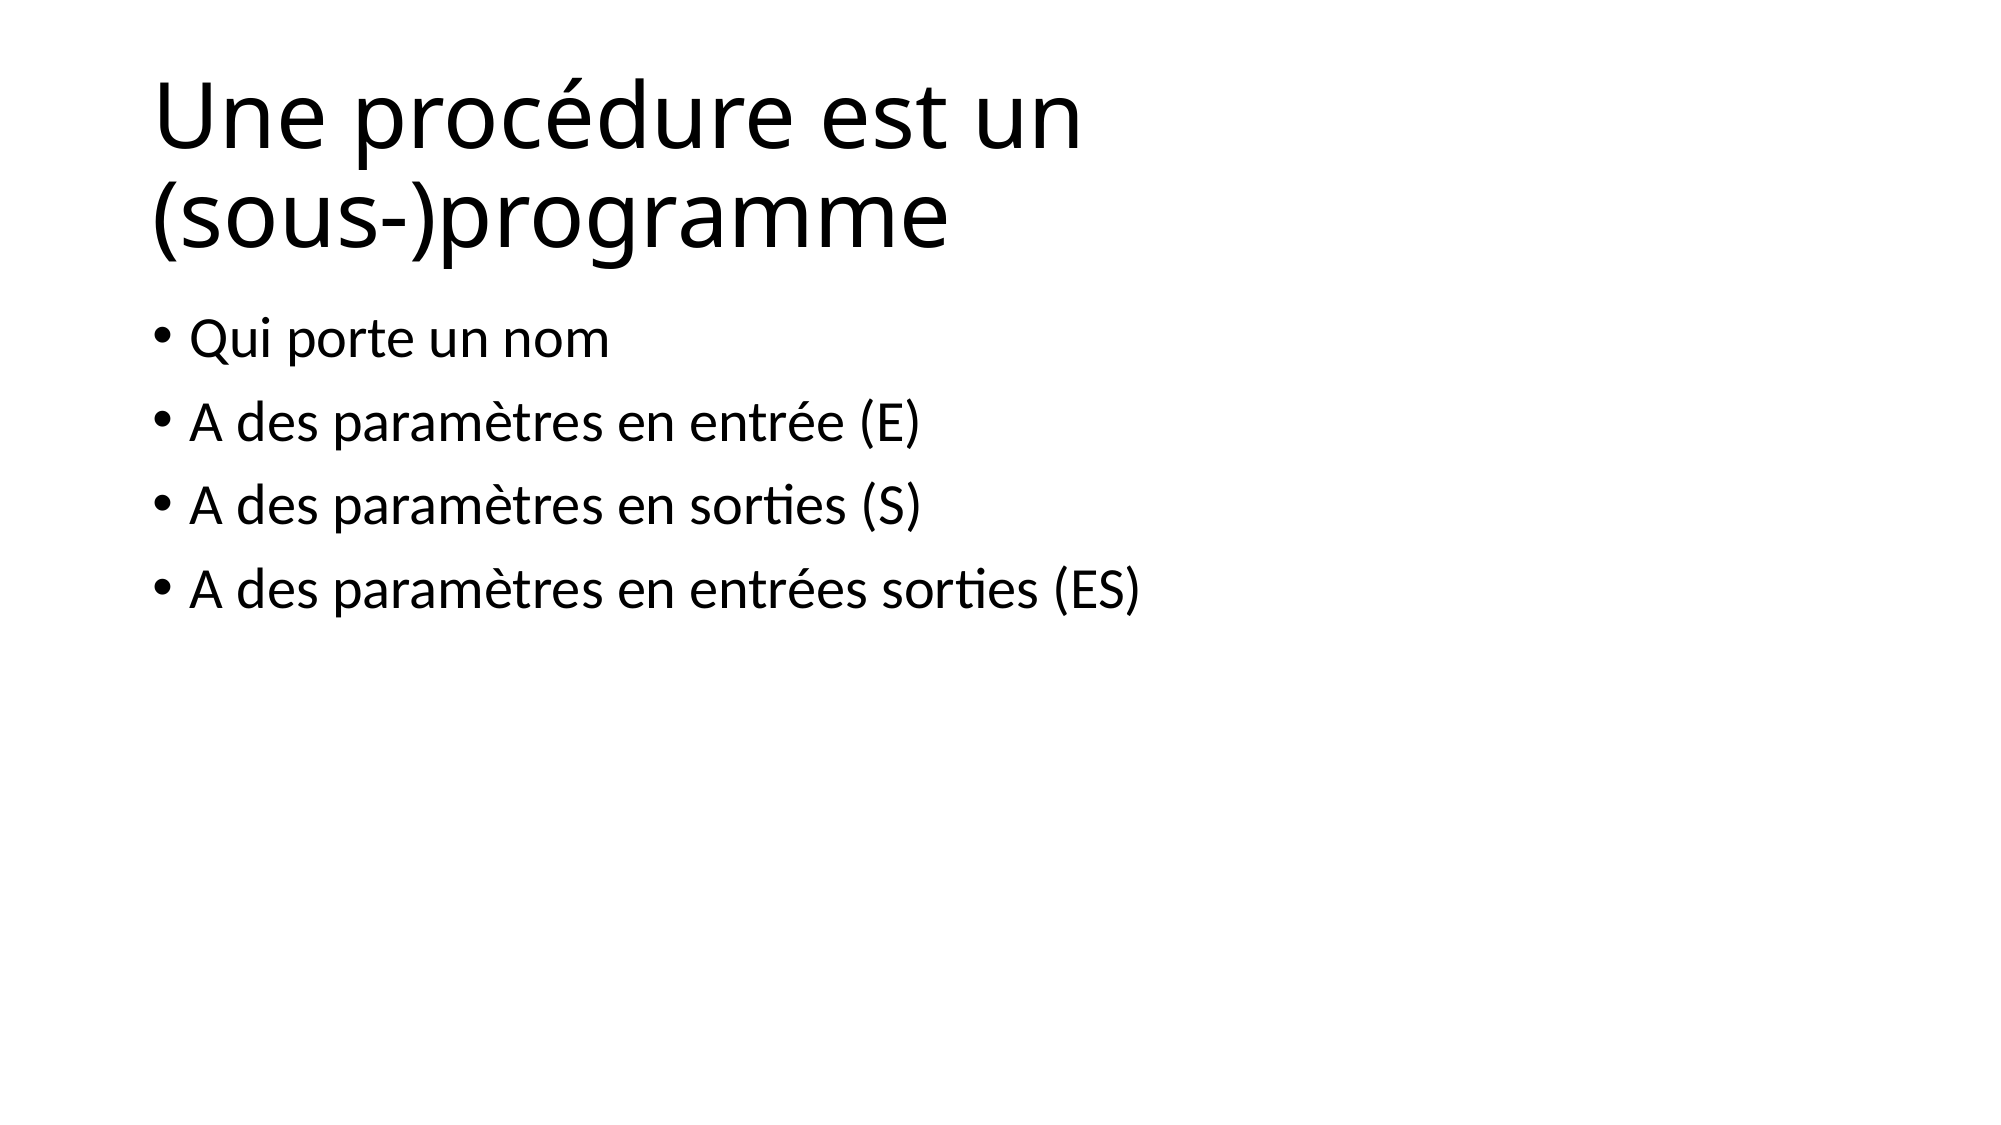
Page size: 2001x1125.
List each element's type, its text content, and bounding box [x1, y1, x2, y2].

title Une procédure est un (sous-)programme [137, 59, 1863, 278]
list Qui porte un nom A des paramètres en entrée (E) A des paramètres en sorties (S) A des paramètres en entrées sorties (ES) [137, 299, 1863, 1014]
